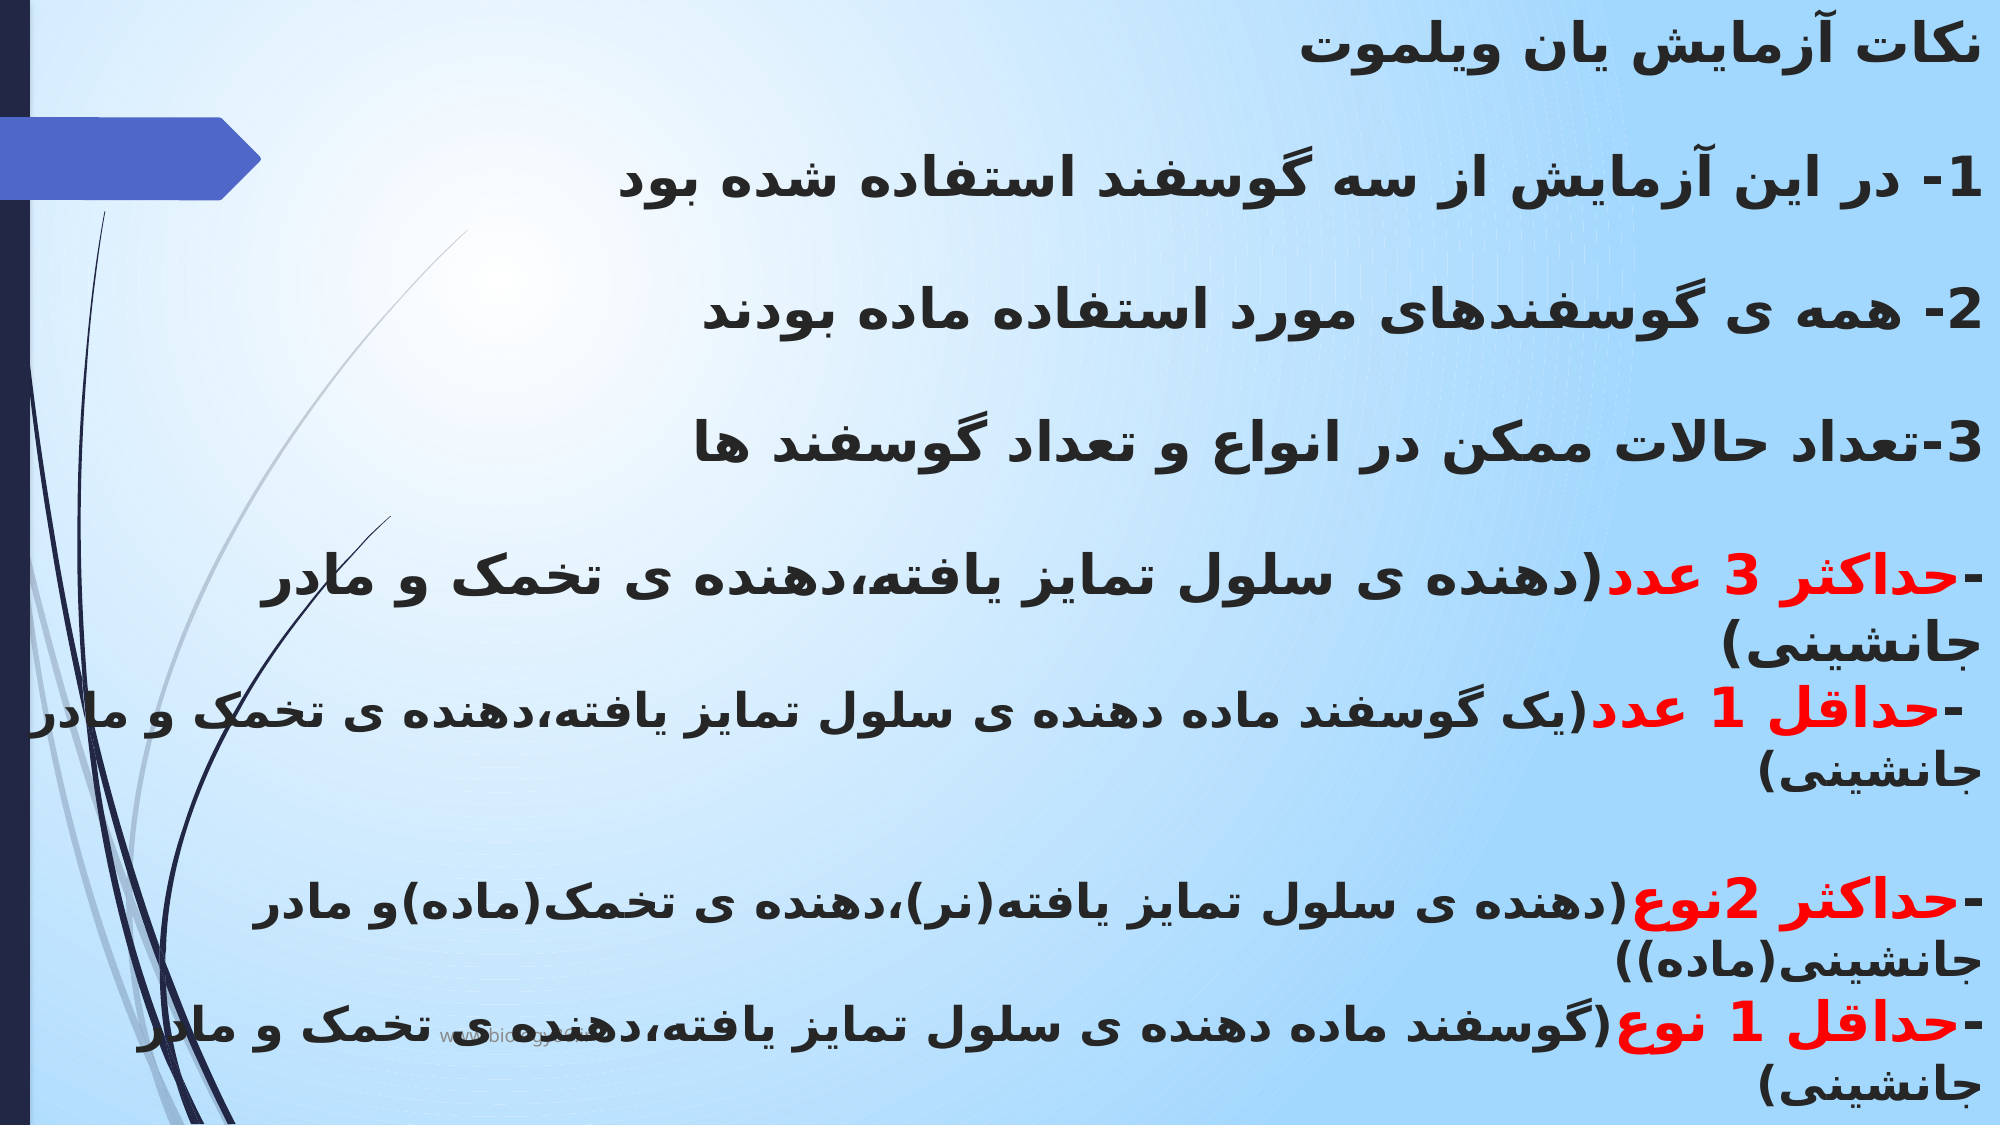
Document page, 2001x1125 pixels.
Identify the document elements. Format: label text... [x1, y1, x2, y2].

footer www.biology86.ir [424, 1006, 1675, 1067]
title نکات آزمایش یان ویلموت 1- در این آزمایش از سه گوسفند استفاده شده بود 2- همه ی گوسفندهای مورد استفاده ماده بودند 3-تعداد حالات ممکن در انواع و تعداد گوسفند ها -حداکثر 3 عدد(دهنده ی سلول تمایز یافته،دهنده ی تخمک و مادر جانشینی) -حداقل 1 عدد(یک گوسفند ماده دهنده ی سلول تمایز یافته،دهنده ی تخمک و مادر جانشینی) -حداکثر 2نوع(دهنده ی سلول تمایز یافته(نر)،دهنده ی تخمک(ماده)و مادر جانشینی(ماده)) -حداقل 1 نوع(گوسفند ماده دهنده ی سلول تمایز یافته،دهنده ی تخمک و مادر جانشینی) [0, 0, 2000, 1125]
